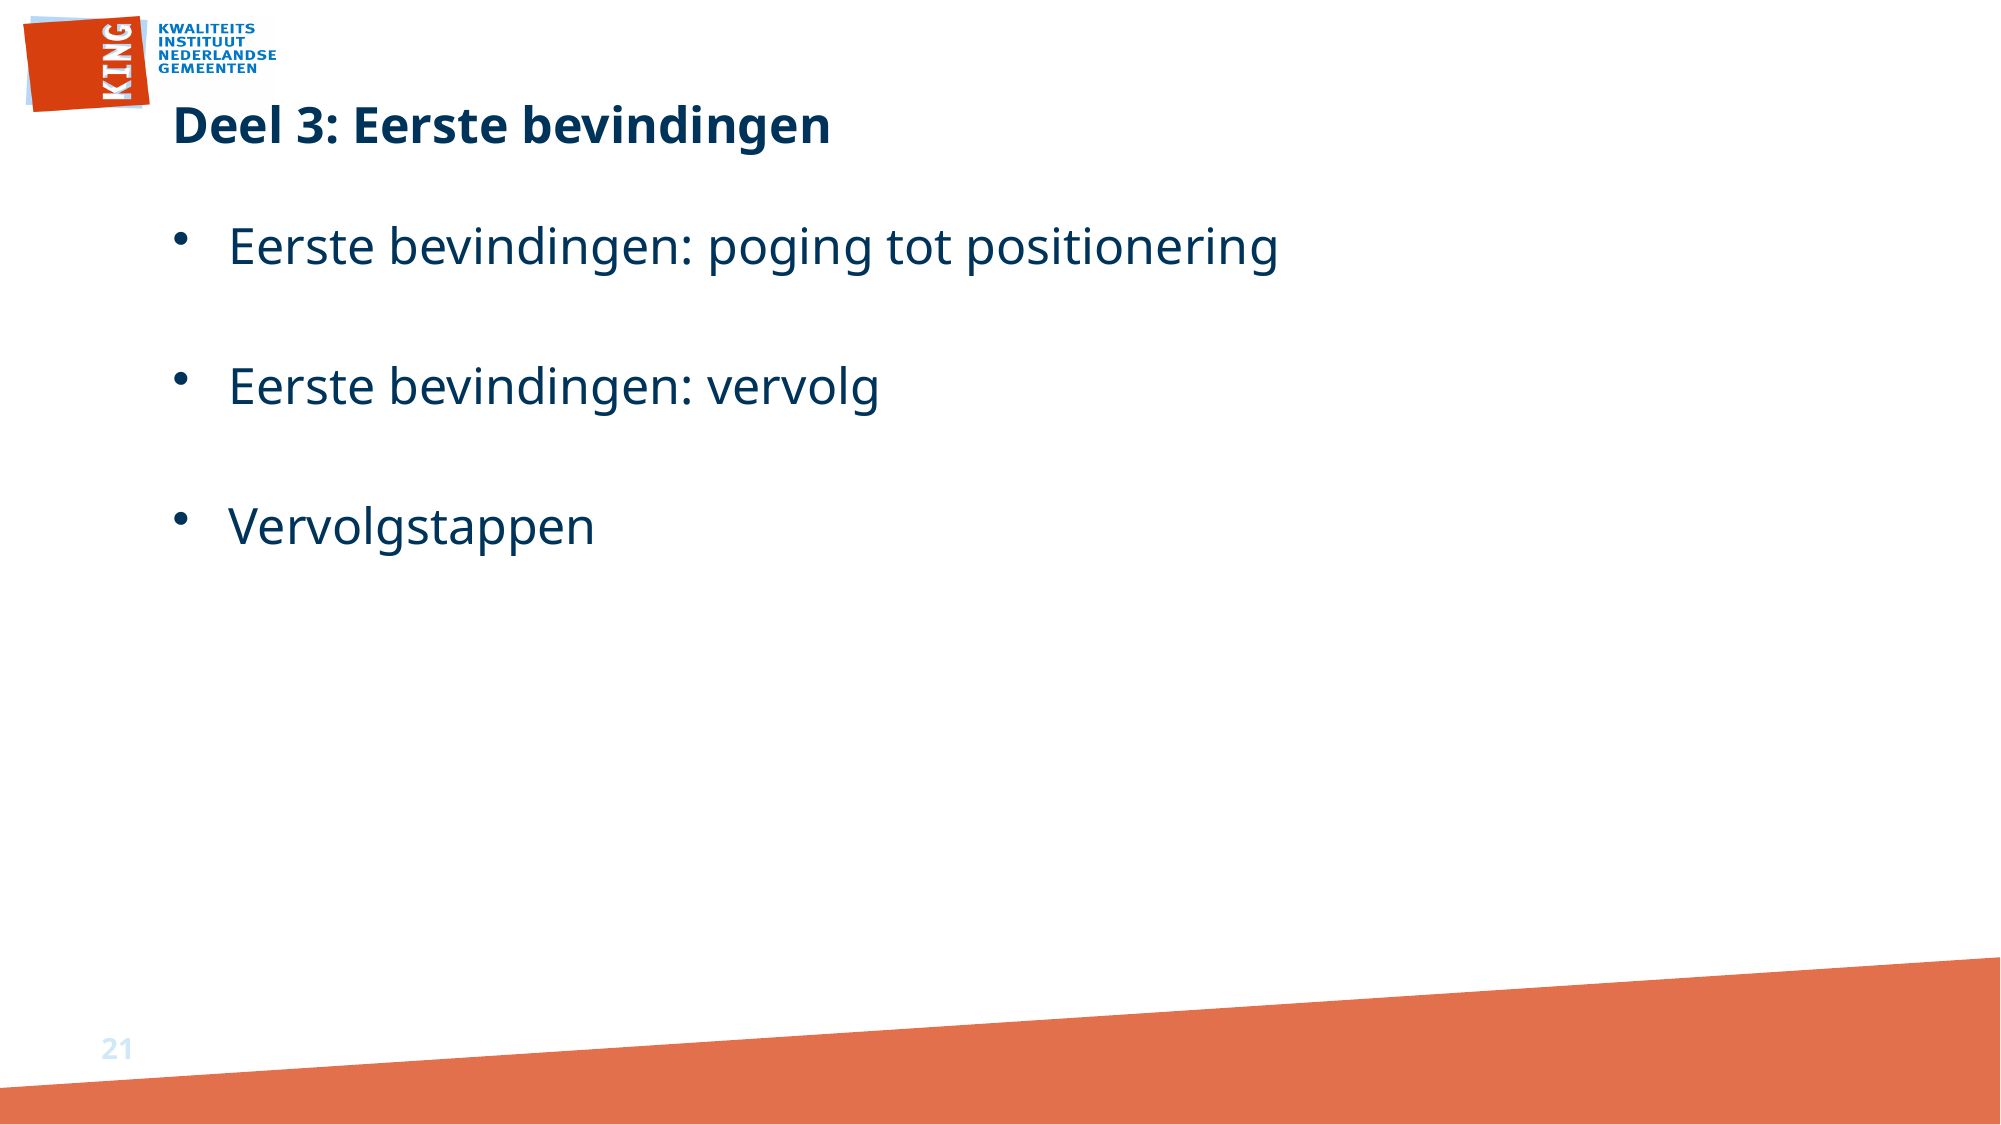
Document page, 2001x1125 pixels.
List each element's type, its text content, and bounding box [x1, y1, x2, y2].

title Deel 3: Eerste bevindingen [157, 88, 1843, 206]
list Eerste bevindingen: poging tot positionering Eerste bevindingen: vervolg Vervolgstappen [157, 206, 1843, 963]
picture [23, 16, 276, 112]
slide_number 21 [86, 1023, 229, 1071]
